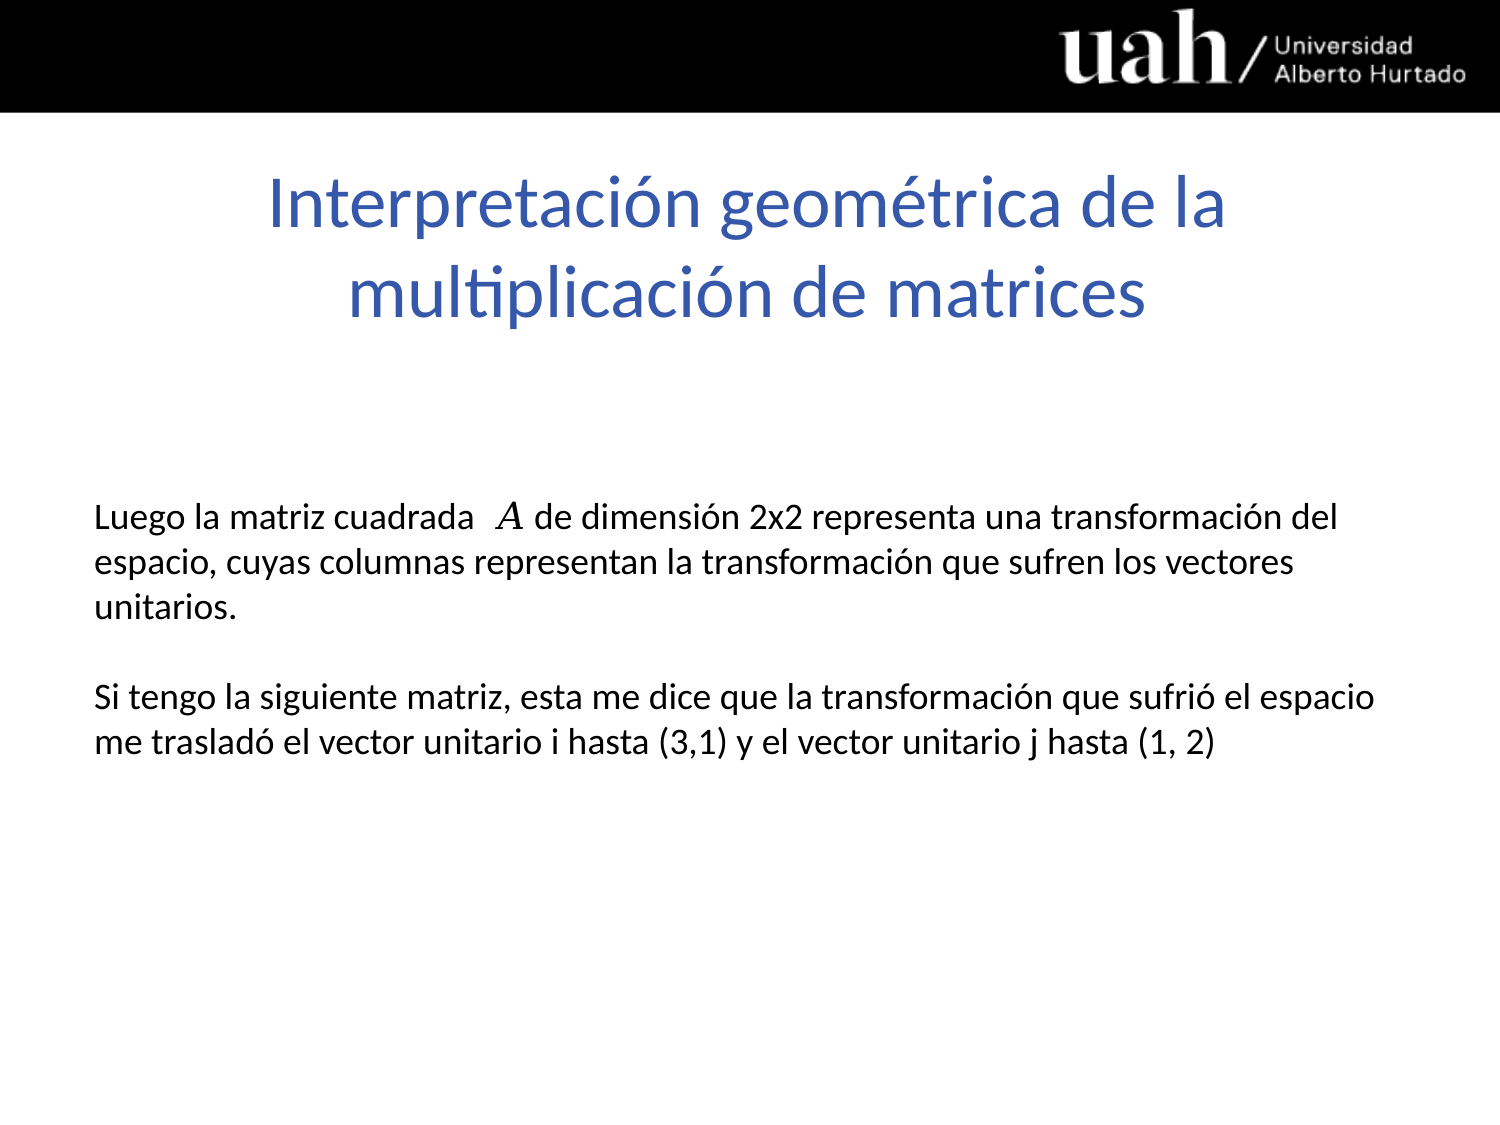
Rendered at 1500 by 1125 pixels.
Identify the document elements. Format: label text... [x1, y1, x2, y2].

text_box Interpretación geométrica de la multiplicación de matrices [79, 145, 1416, 340]
text_box [0, 0, 1500, 114]
picture [1057, 0, 1468, 94]
text_box Luego la matriz cuadrada 𝐴 de dimensión 2x2 representa una transformación del espacio, cuyas columnas representan la transformación que sufren los vectores unitarios. Si tengo la siguiente matriz, esta me dice que la transformación que sufrió el espacio me trasladó el vector unitario i hasta (3,1) y el vector unitario j hasta (1, 2) [79, 484, 1416, 860]
